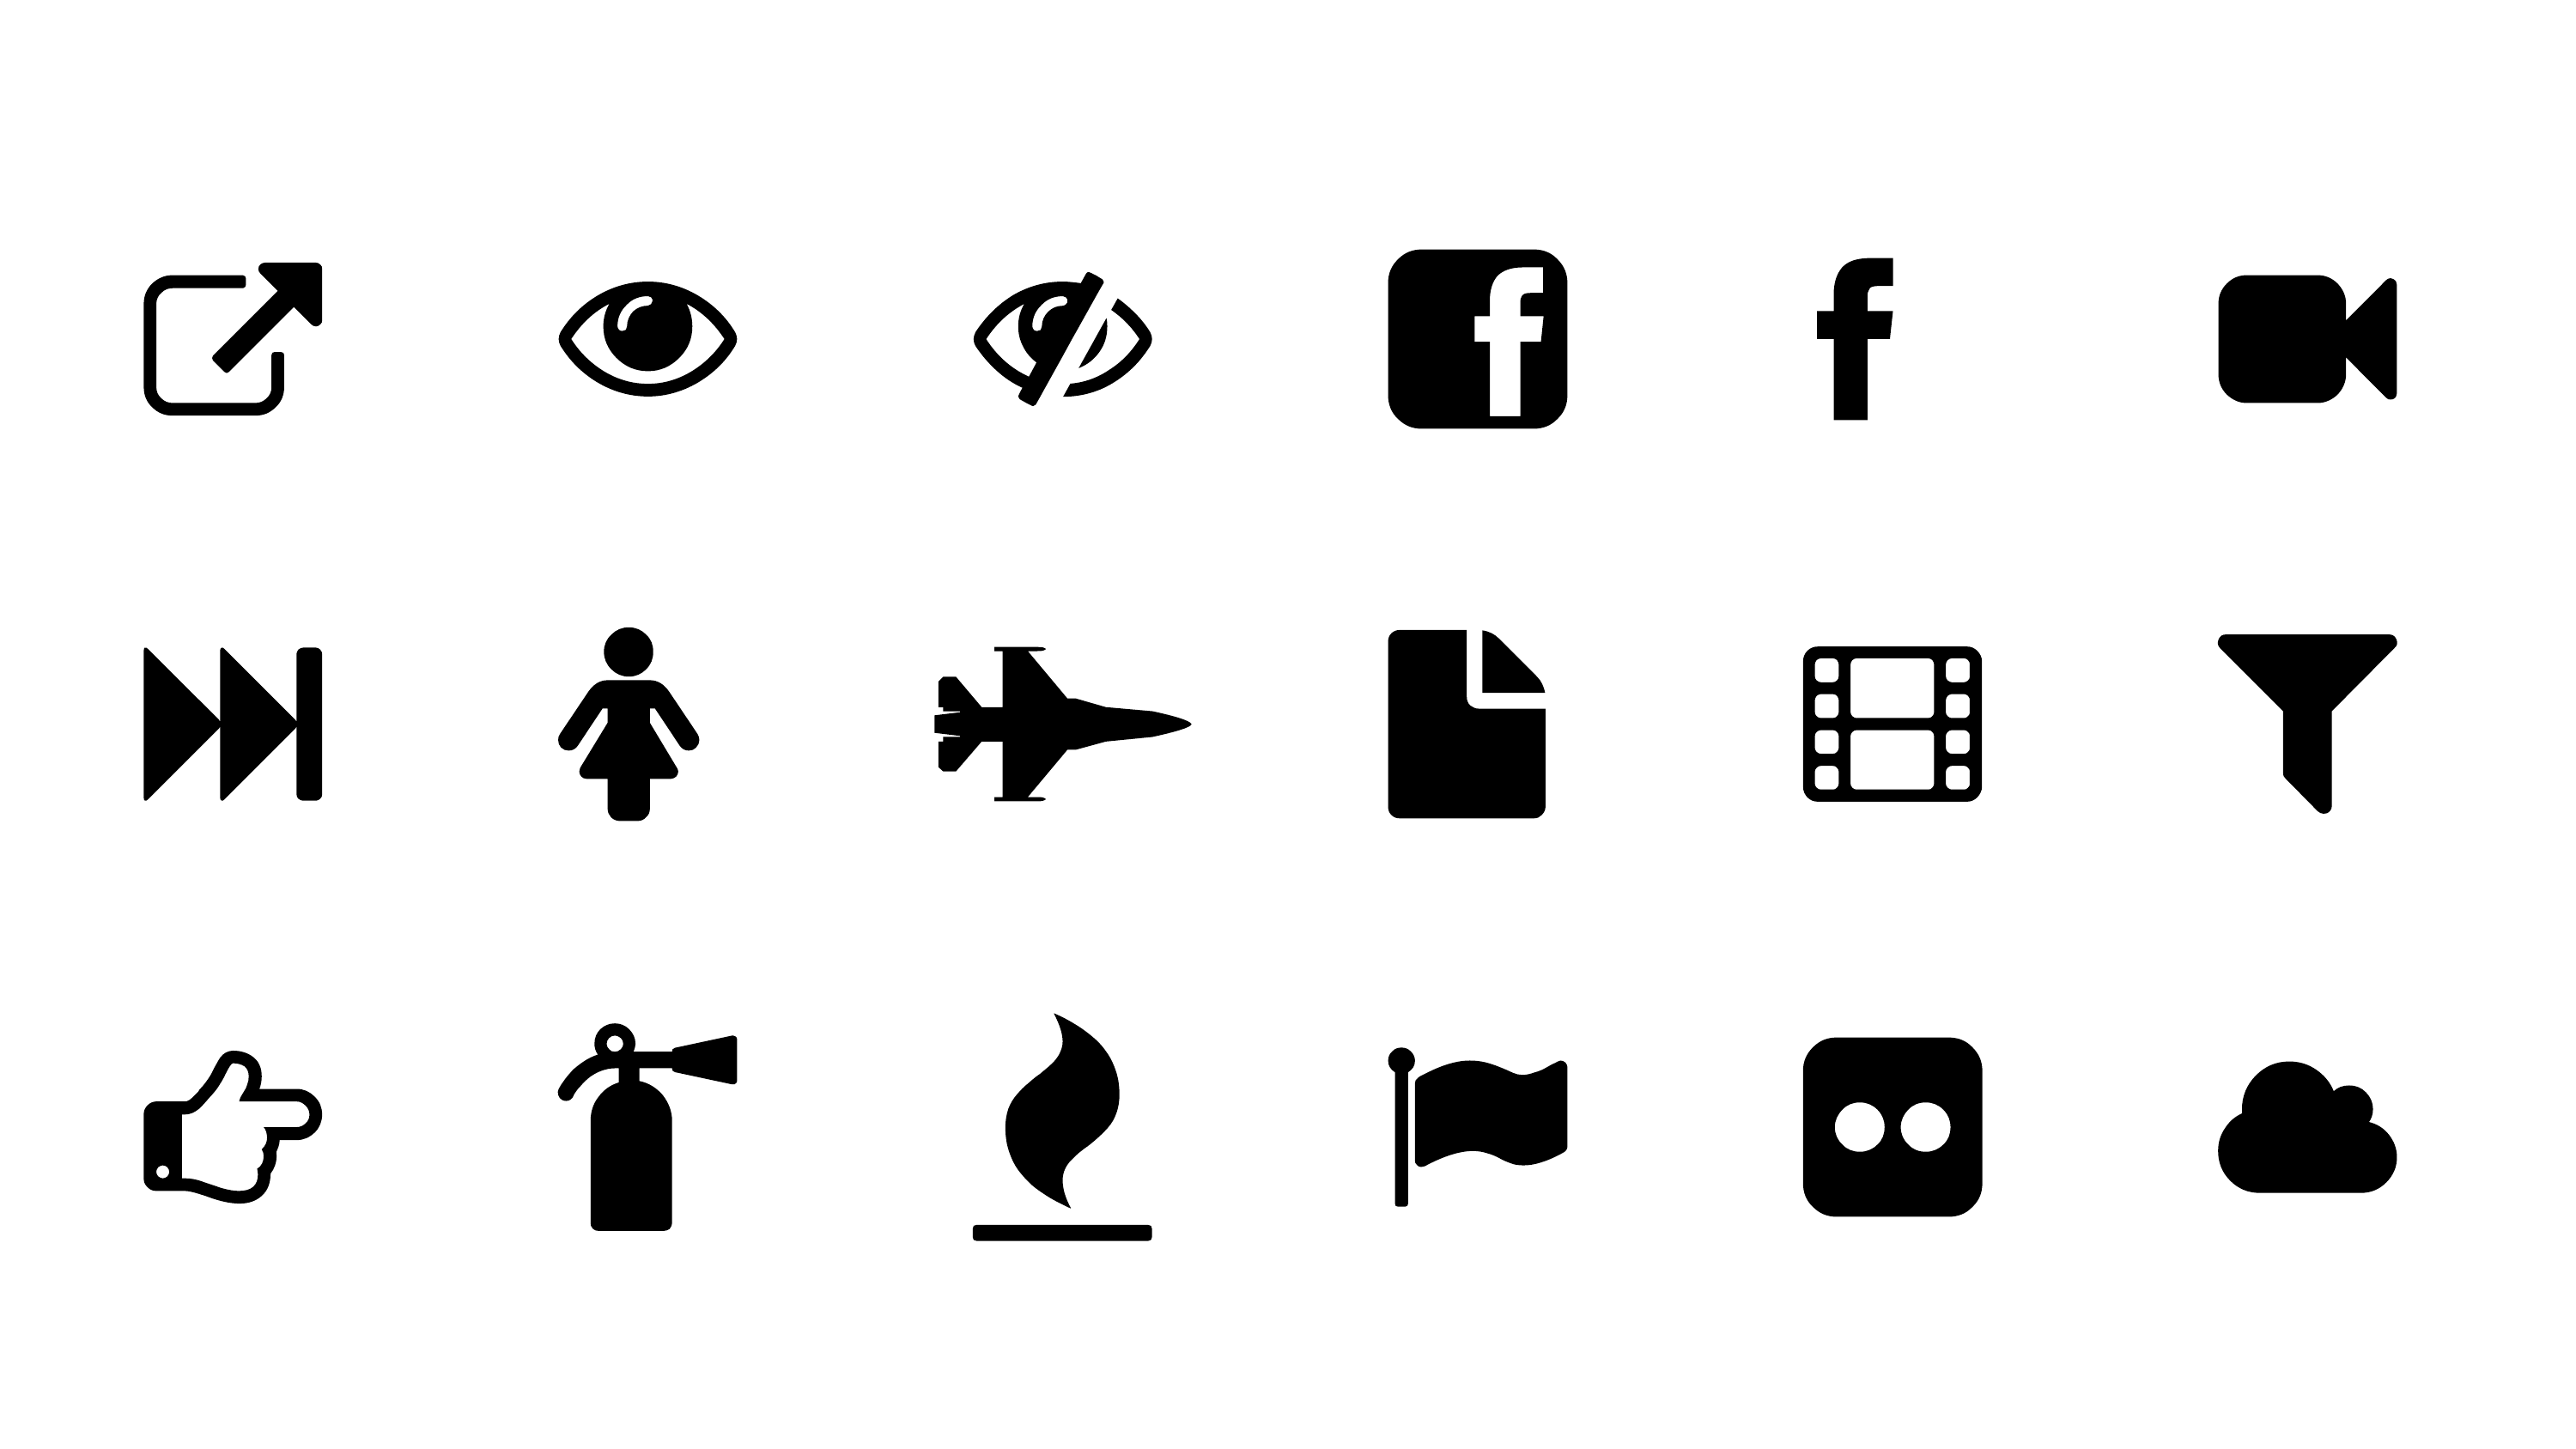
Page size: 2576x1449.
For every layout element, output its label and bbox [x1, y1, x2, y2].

text_box [934, 646, 1192, 802]
text_box [973, 271, 1152, 407]
text_box [1388, 629, 1546, 819]
text_box [2218, 275, 2397, 403]
text_box [143, 647, 323, 801]
text_box [2218, 1061, 2397, 1193]
text_box [1802, 1037, 1983, 1217]
text_box [557, 1023, 738, 1231]
text_box [143, 262, 323, 416]
text_box [1388, 249, 1568, 429]
text_box [2217, 634, 2397, 814]
text_box [558, 282, 738, 397]
text_box [1388, 1047, 1568, 1207]
text_box [972, 1013, 1152, 1241]
text_box [557, 627, 700, 822]
text_box [143, 1050, 323, 1204]
text_box [1802, 646, 1983, 802]
text_box [1817, 258, 1893, 421]
